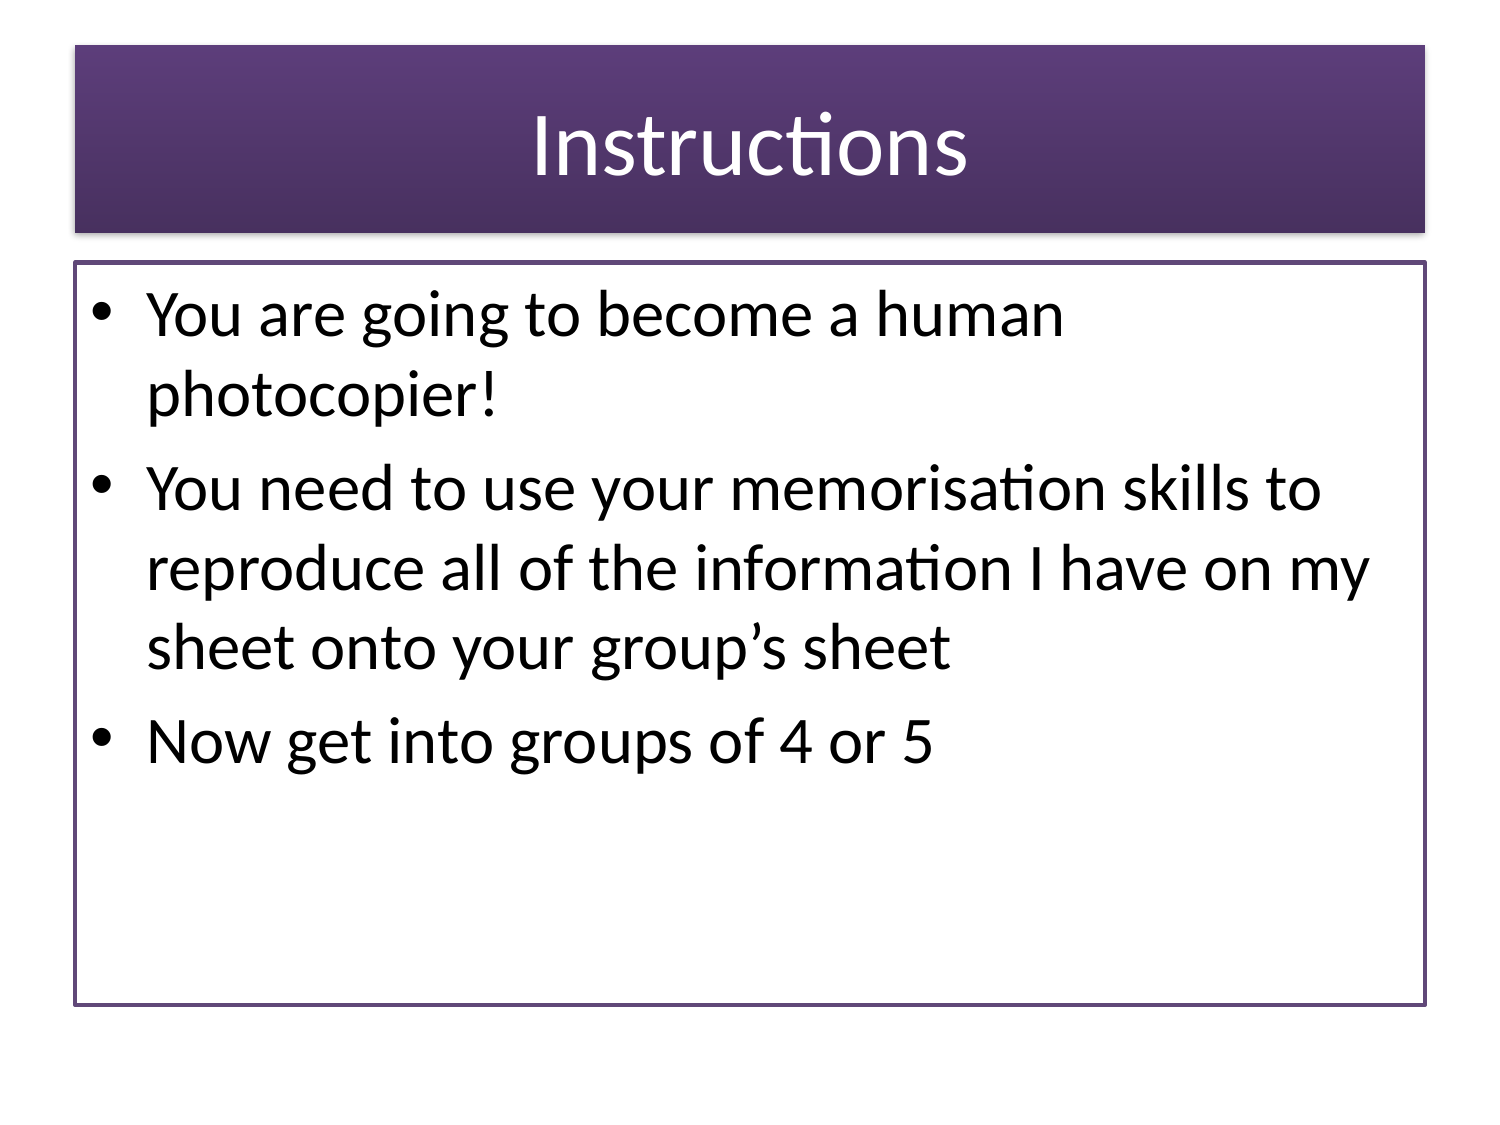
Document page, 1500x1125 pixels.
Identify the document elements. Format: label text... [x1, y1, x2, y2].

list You are going to become a human photocopier! You need to use your memorisation skills to reproduce all of the information I have on my sheet onto your group’s sheet Now get into groups of 4 or 5 [73, 260, 1427, 1007]
title Instructions [75, 45, 1425, 233]
